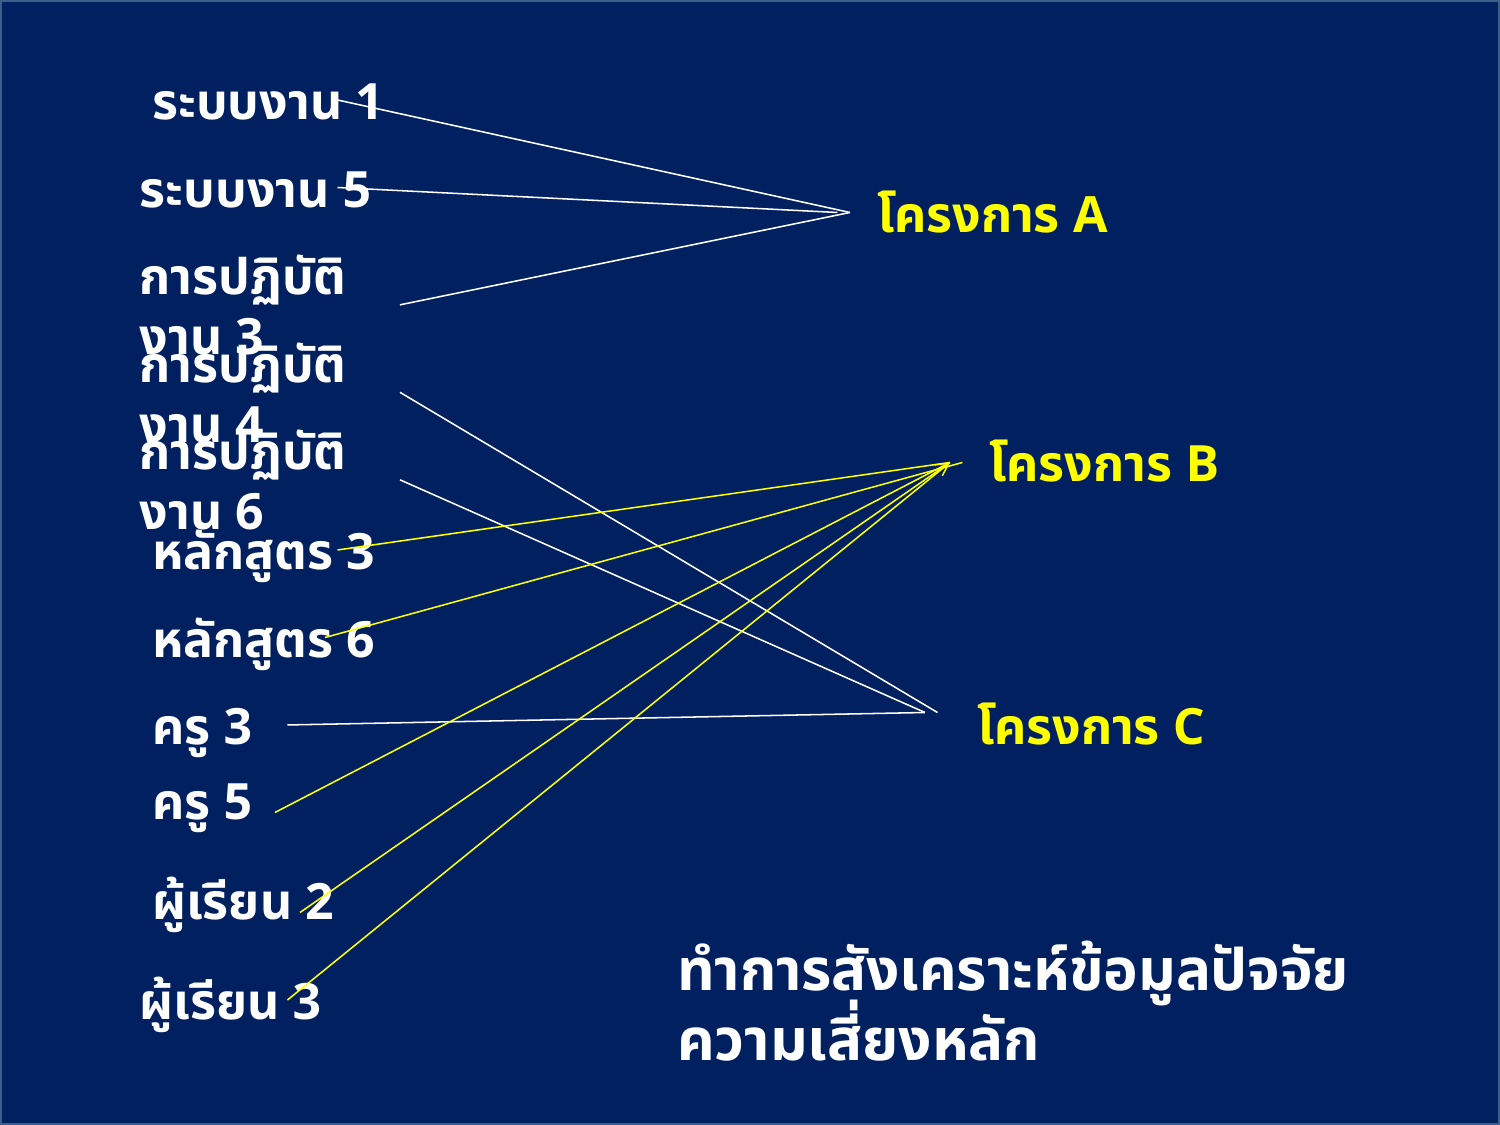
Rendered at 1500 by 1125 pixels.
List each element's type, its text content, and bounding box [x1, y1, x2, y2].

text_box ระบบงาน 5 [125, 149, 394, 225]
text_box ครู 5 [137, 762, 282, 838]
text_box ระบบงาน 1 [137, 62, 413, 138]
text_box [274, 462, 285, 813]
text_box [399, 212, 851, 276]
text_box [953, 462, 963, 638]
text_box ครู 3 [137, 687, 269, 762]
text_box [399, 450, 926, 458]
text_box โครงการ A [862, 174, 1138, 250]
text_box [287, 462, 951, 1001]
text_box การปฏิบัติงาน 4 [125, 373, 394, 460]
text_box โครงการ C [962, 686, 1238, 762]
text_box หลักสูตร 3 [137, 512, 269, 588]
text_box ผู้เรียน 3 [125, 962, 400, 1038]
text_box การปฏิบัติงาน 6 [125, 460, 275, 548]
text_box หลักสูตร 6 [137, 599, 269, 675]
text_box [0, 0, 1500, 1125]
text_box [399, 362, 938, 458]
text_box ผู้เรียน 2 [137, 862, 282, 938]
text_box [337, 99, 851, 212]
text_box ทำการสังเคราะห์ข้อมูลปัจจัยความเสี่ยงหลัก [662, 924, 1388, 1080]
text_box การปฏิบัติงาน 3 [125, 237, 400, 373]
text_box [337, 187, 838, 213]
text_box โครงการ B [975, 424, 1250, 499]
